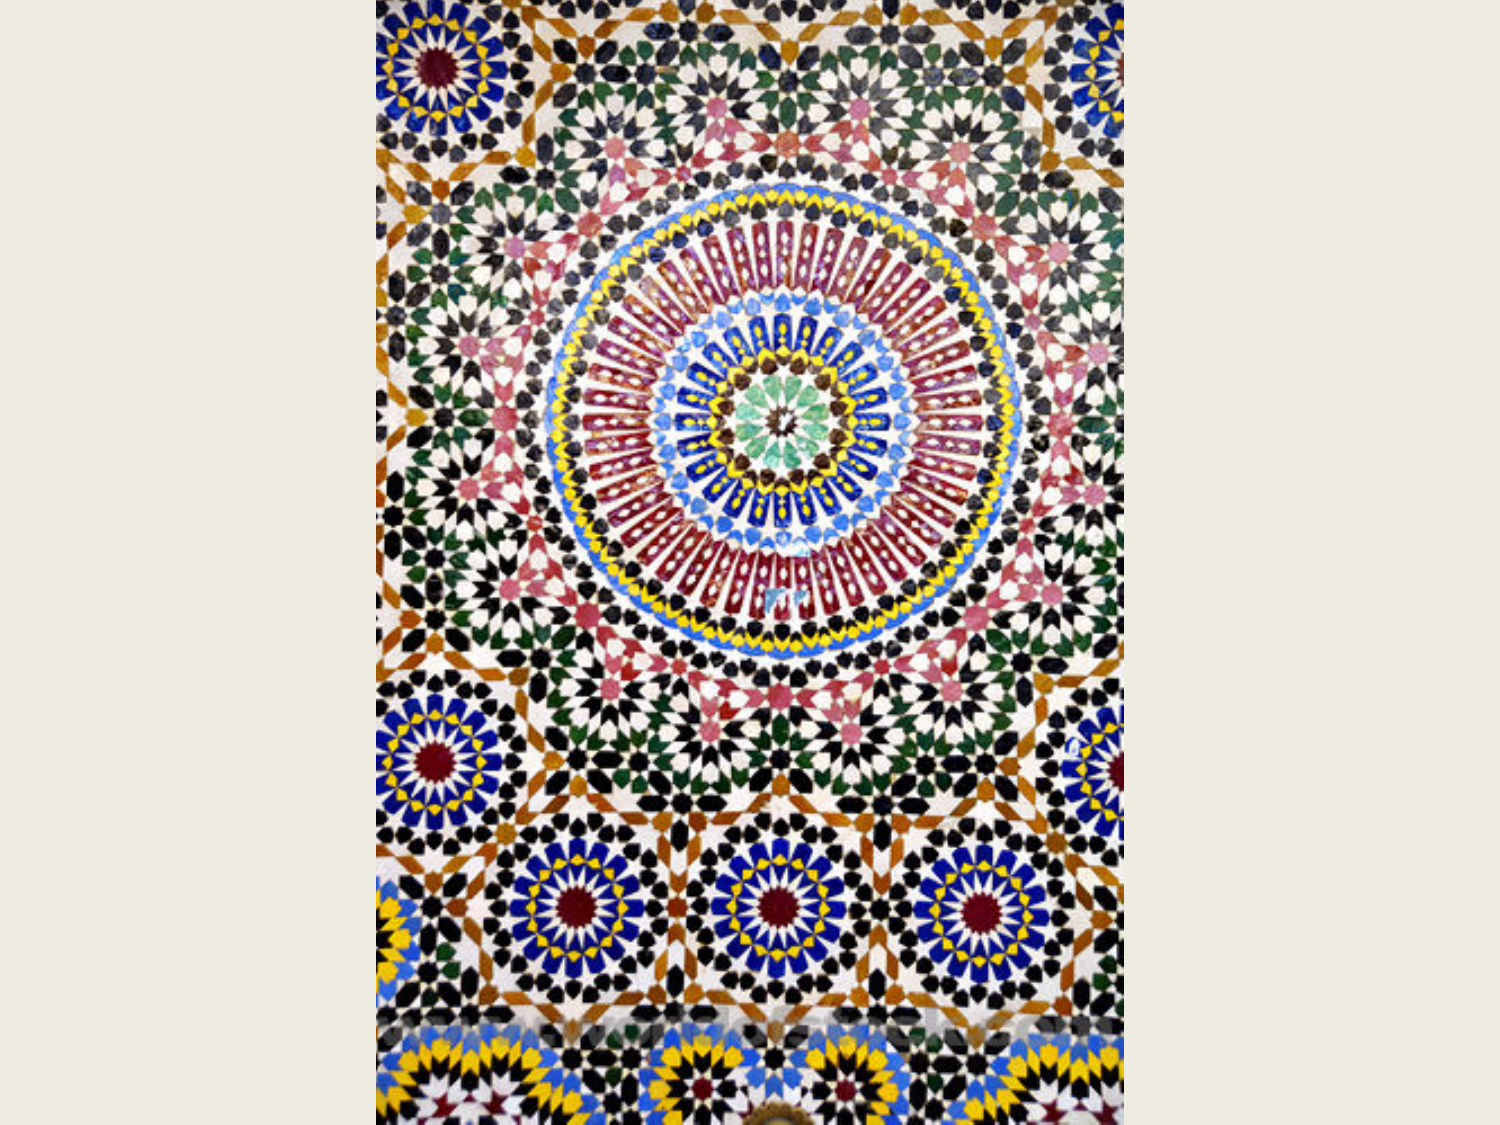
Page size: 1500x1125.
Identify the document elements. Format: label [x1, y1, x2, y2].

picture [376, 0, 1124, 1125]
